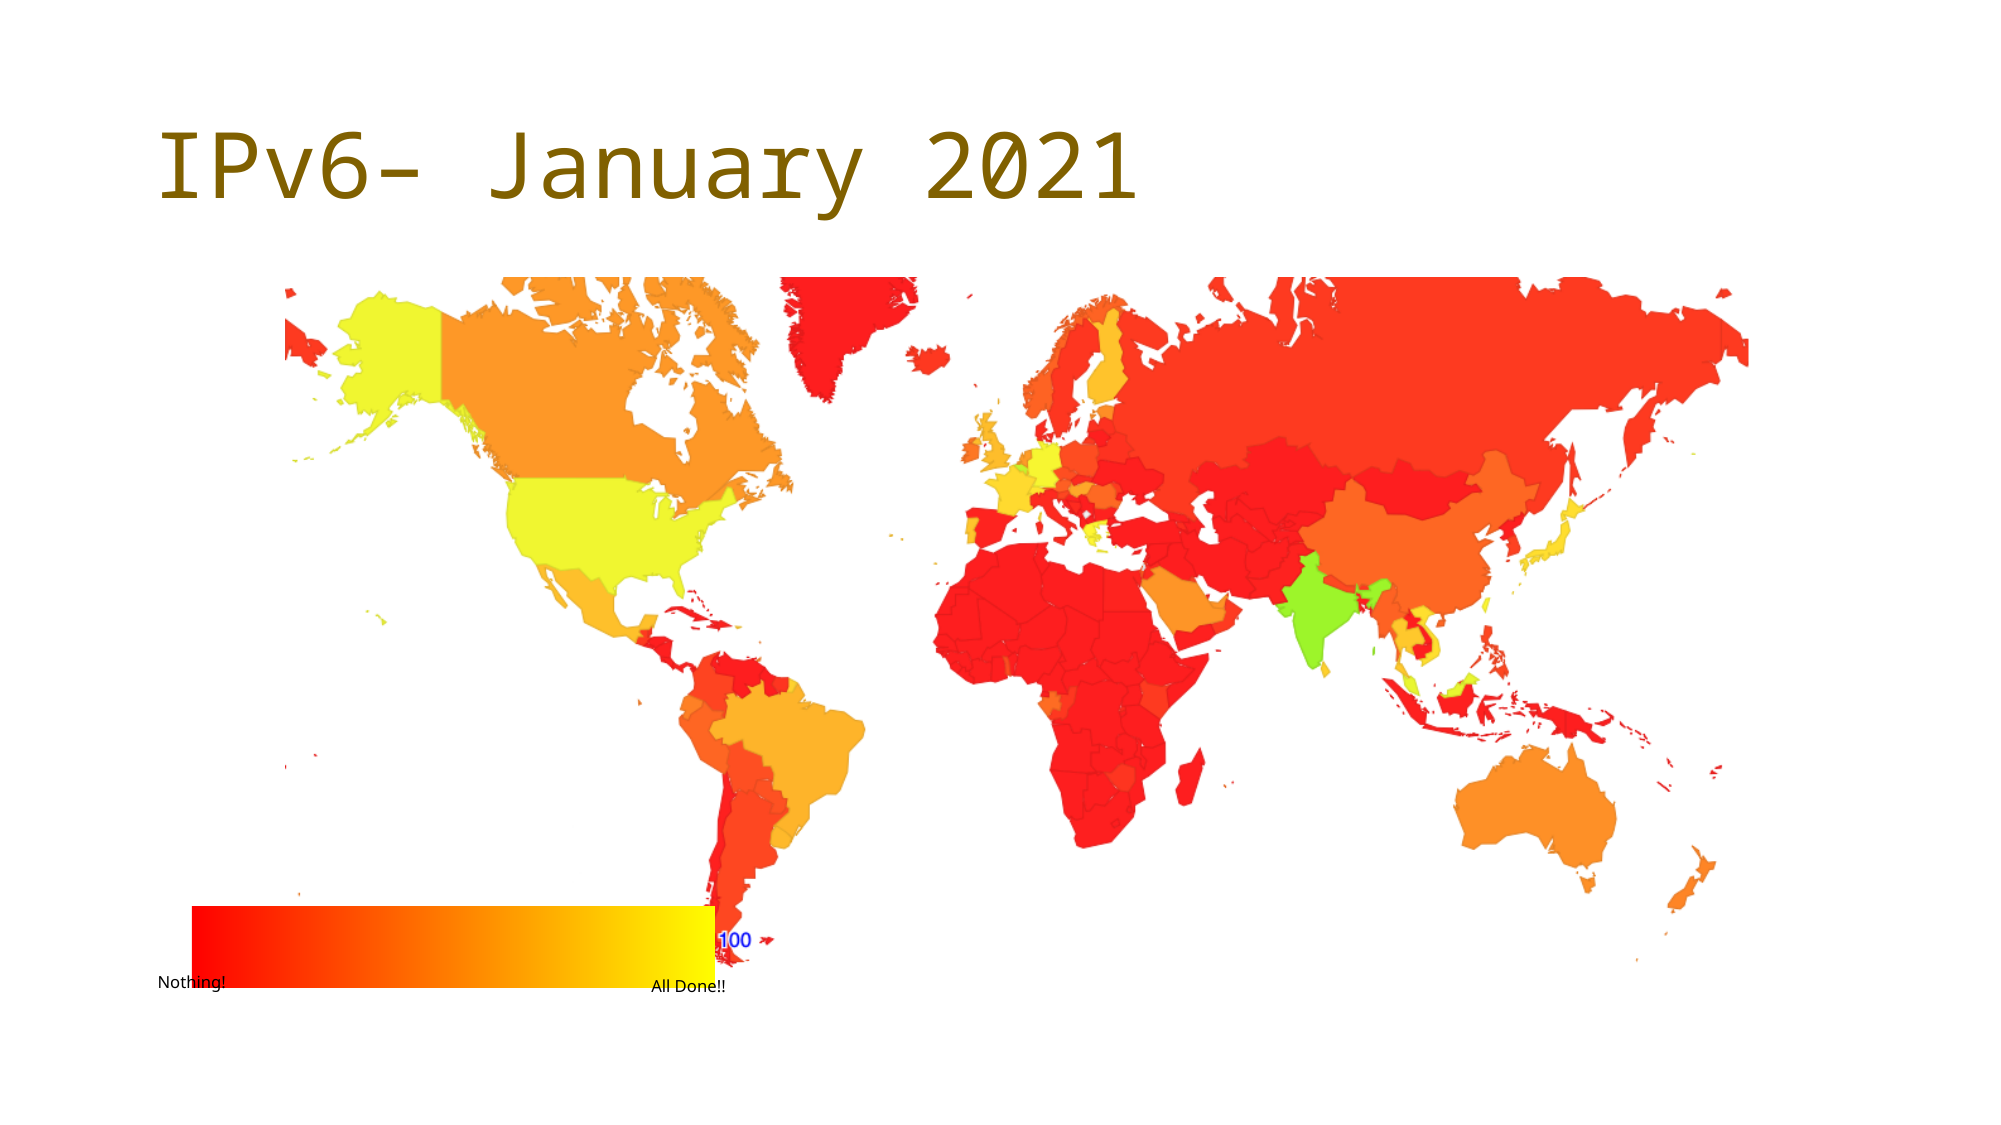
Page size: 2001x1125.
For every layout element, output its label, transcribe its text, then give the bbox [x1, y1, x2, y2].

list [285, 277, 1760, 1009]
title IPv6– January 2021 [137, 59, 1863, 278]
text_box Nothing! [147, 961, 237, 1002]
text_box [191, 906, 285, 988]
